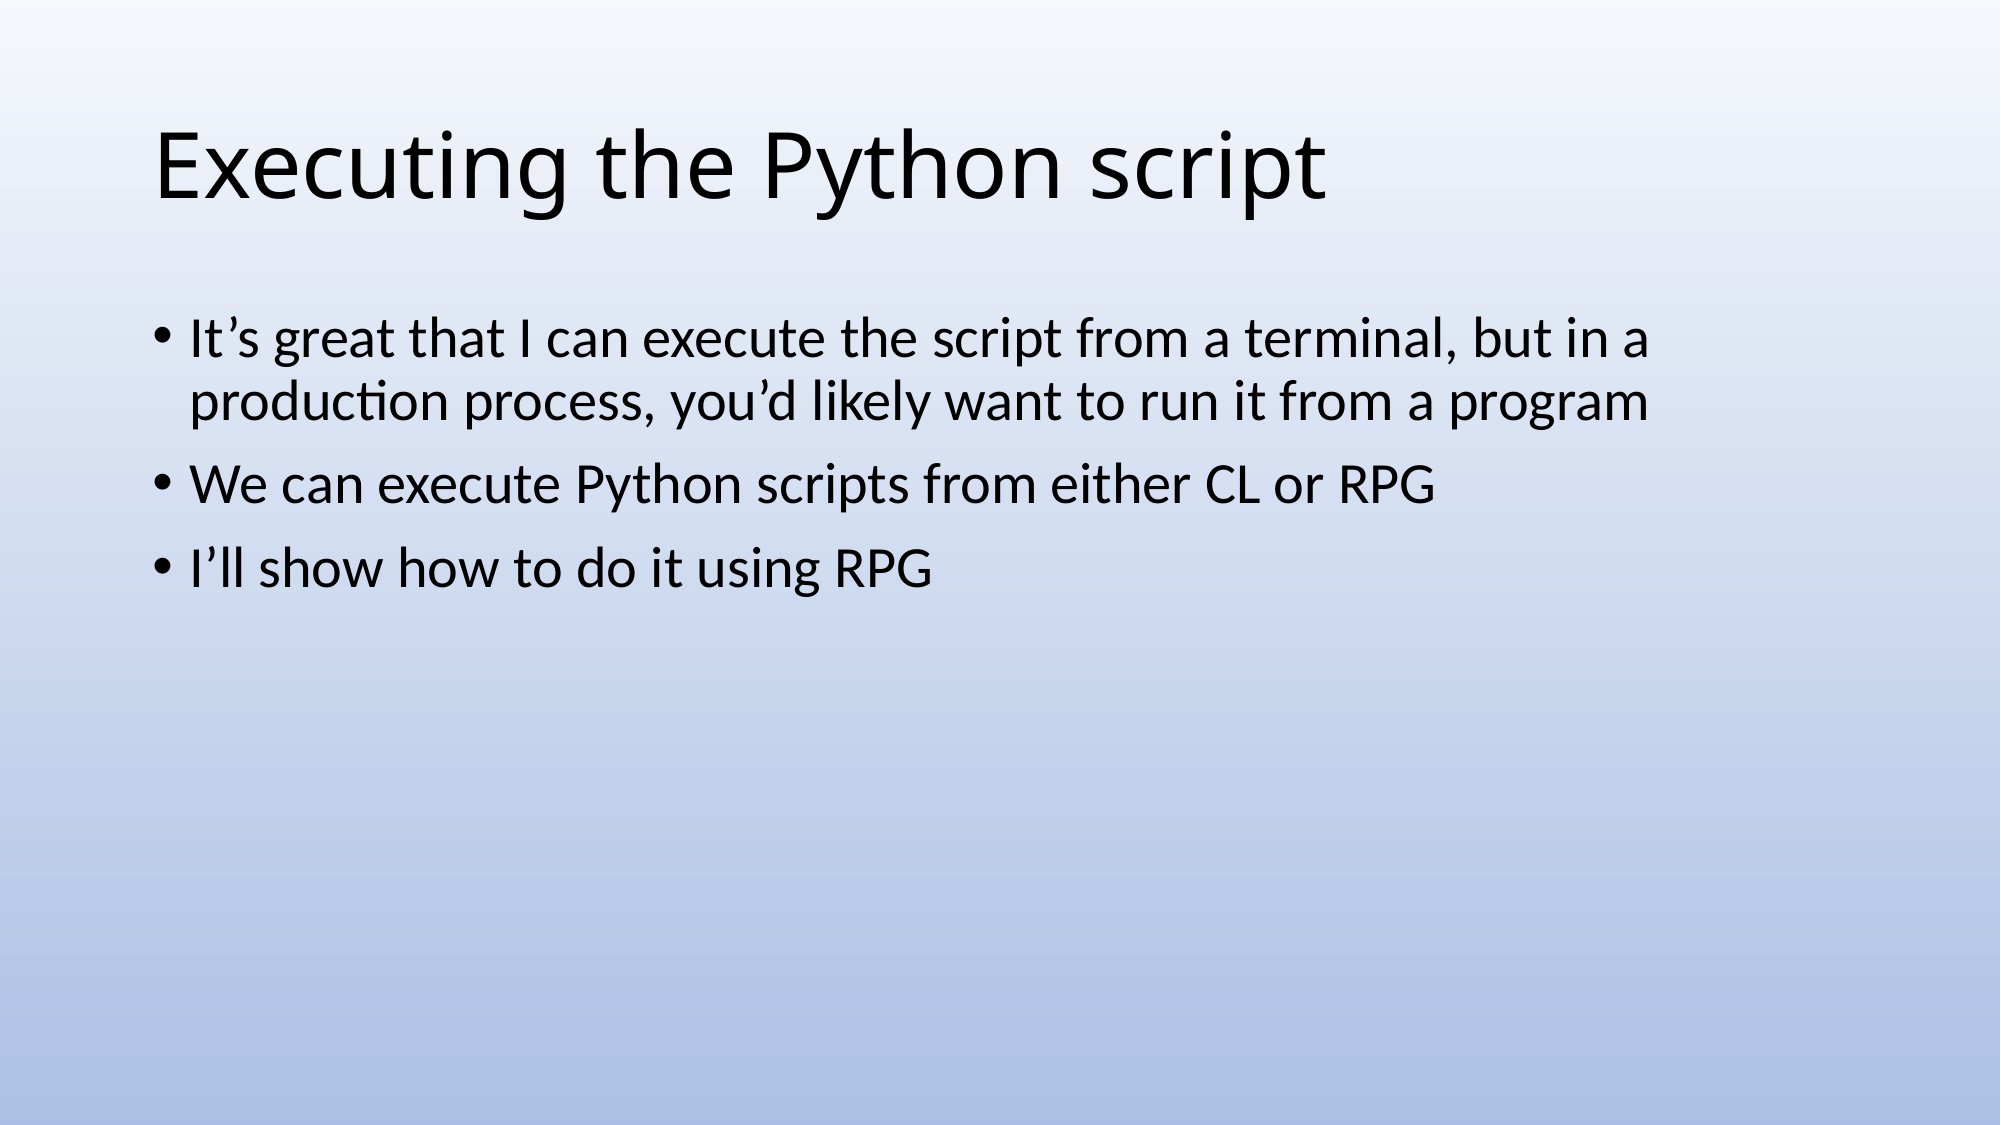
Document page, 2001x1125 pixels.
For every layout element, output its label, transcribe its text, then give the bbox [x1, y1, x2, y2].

list It’s great that I can execute the script from a terminal, but in a production process, you’d likely want to run it from a program We can execute Python scripts from either CL or RPG I’ll show how to do it using RPG [137, 299, 1863, 1014]
title Executing the Python script [137, 59, 1863, 278]
